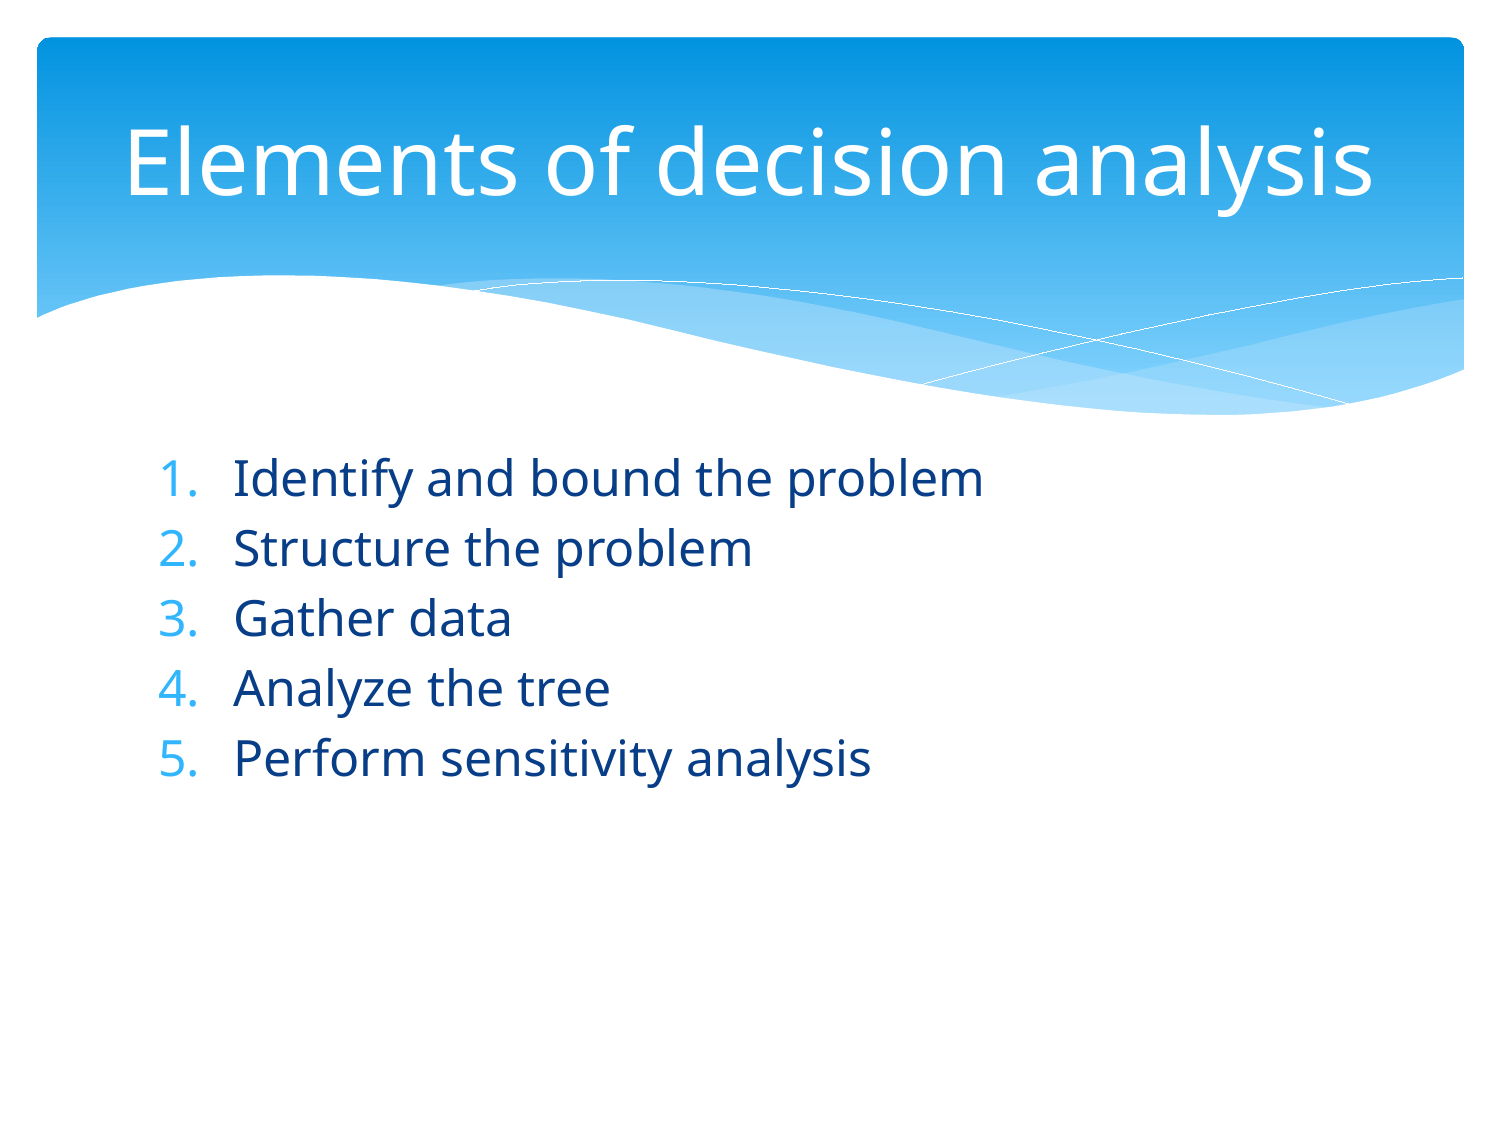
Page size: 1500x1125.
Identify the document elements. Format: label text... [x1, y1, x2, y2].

title Elements of decision analysis [75, 55, 1425, 261]
list Identify and bound the problem Structure the problem Gather data Analyze the tree Perform sensitivity analysis [143, 438, 1359, 1005]
